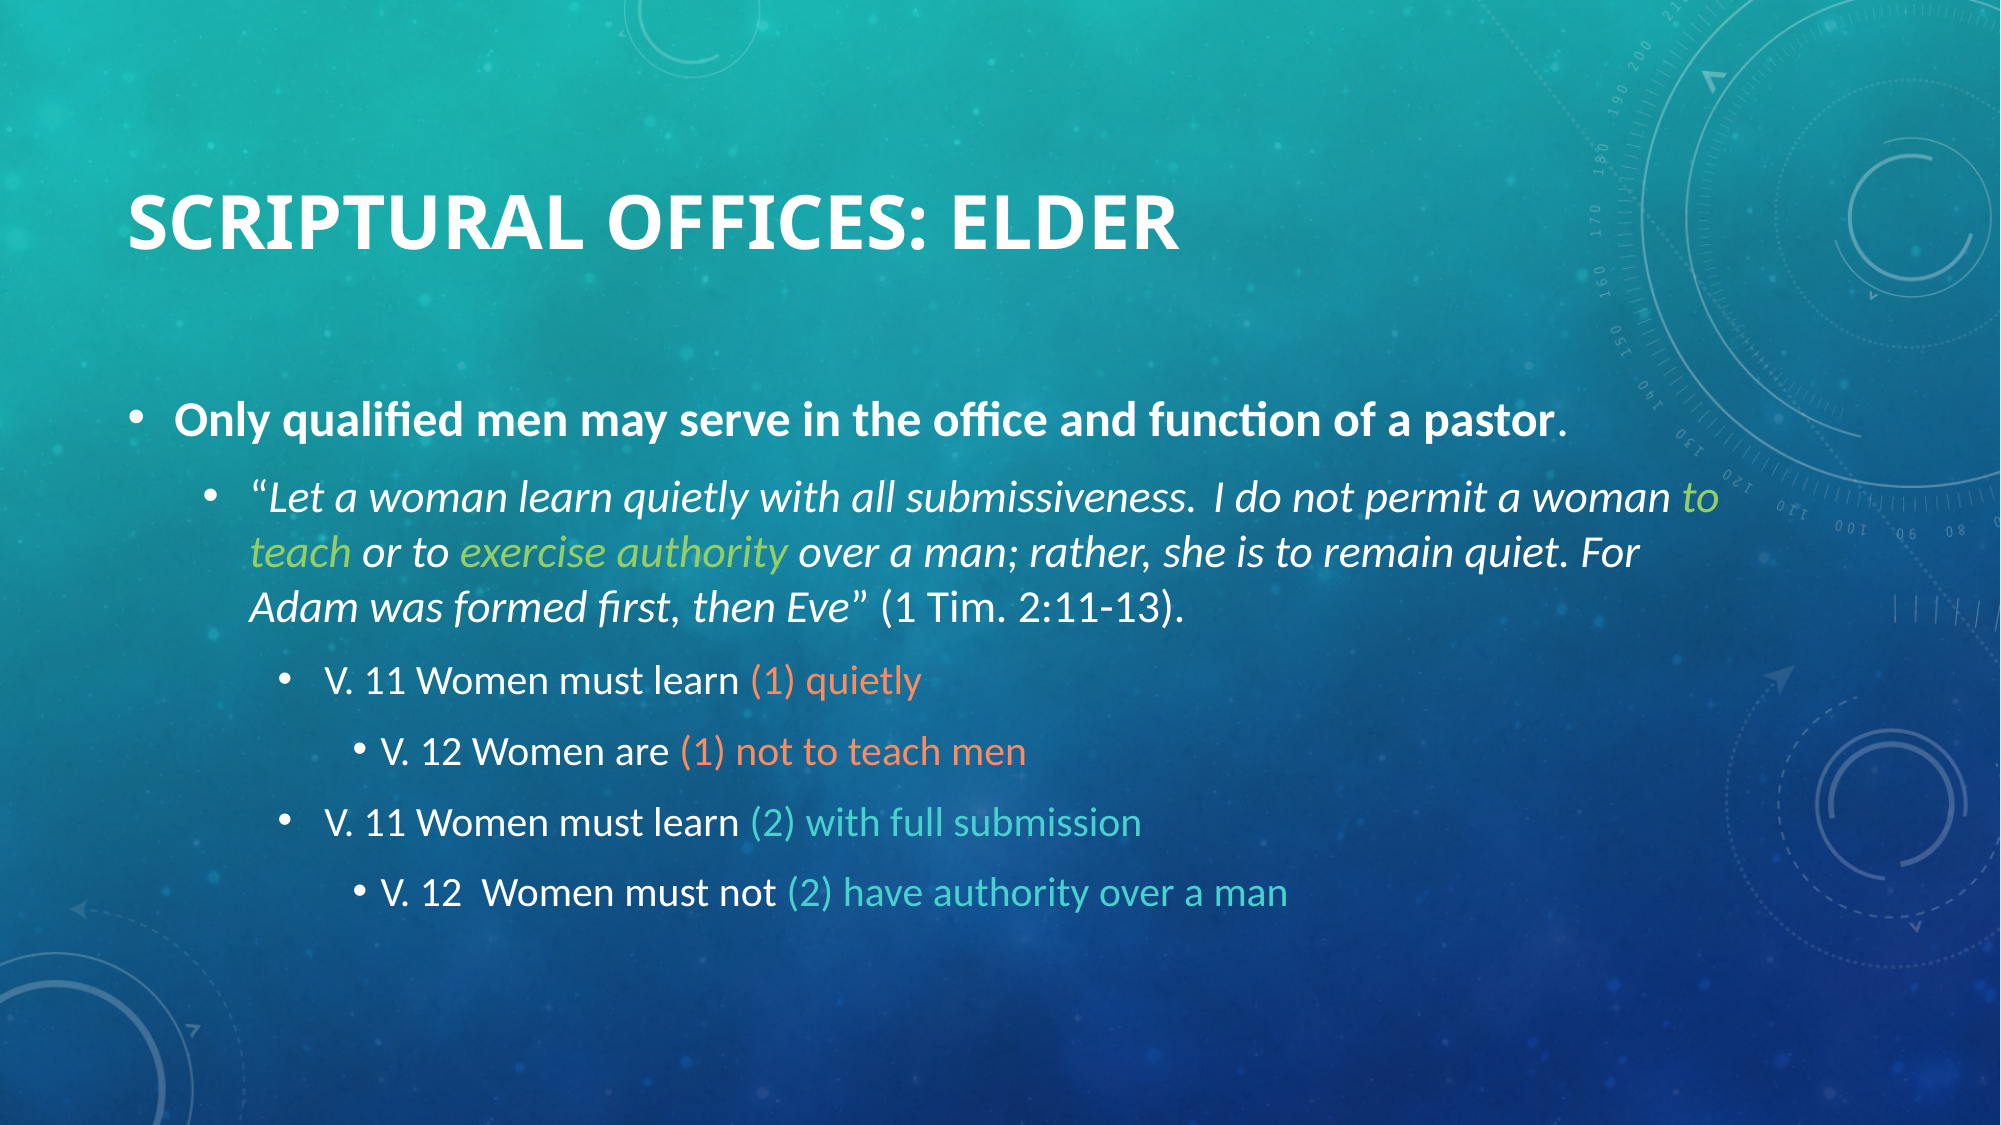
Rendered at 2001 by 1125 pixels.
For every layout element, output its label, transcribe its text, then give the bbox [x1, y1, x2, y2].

picture [0, 0, 2001, 1125]
title Scriptural Offices: Elder [112, 99, 1775, 339]
list Only qualified men may serve in the office and function of a pastor. “Let a woman learn quietly with all submissiveness. I do not permit a woman to teach or to exercise authority over a man; rather, she is to remain quiet. For Adam was formed first, then Eve” (1 Tim. 2:11-13). V. 11 Women must learn (1) quietly V. 12 Women are (1) not to teach men V. 11 Women must learn (2) with full submission V. 12 Women must not (2) have authority over a man [112, 351, 1775, 950]
